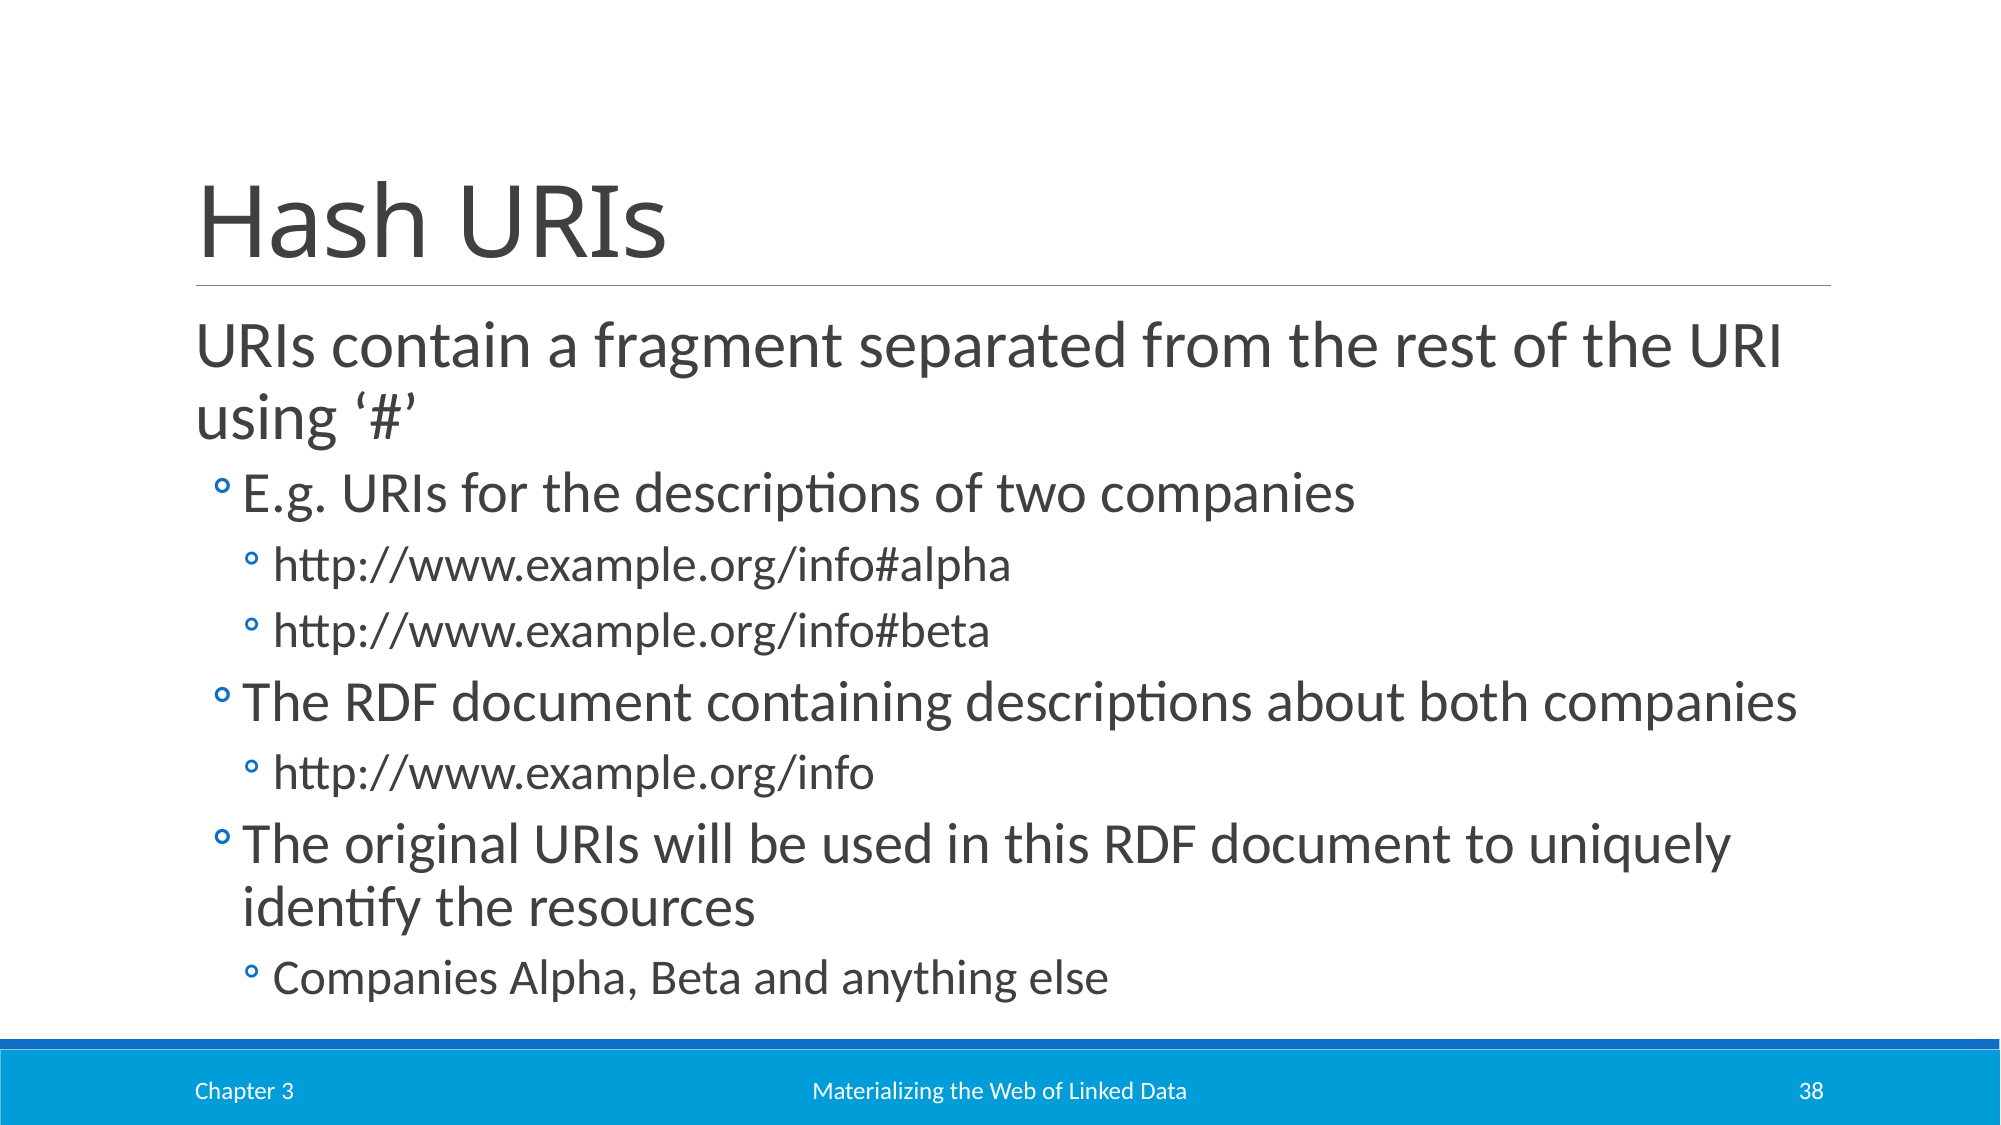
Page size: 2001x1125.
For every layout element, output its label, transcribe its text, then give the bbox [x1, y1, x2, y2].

slide_number 38 [1624, 1059, 1840, 1120]
footer Materializing the Web of Linked Data [604, 1059, 1396, 1120]
title Hash URIs [180, 47, 1830, 285]
slide_number Chapter 3 [180, 1059, 586, 1120]
list URIs contain a fragment separated from the rest of the URI using ‘#’ E.g. URIs for the descriptions of two companies http://www.example.org/info#alpha http://www.example.org/info#beta The RDF document containing descriptions about both companies http://www.example.org/info The original URIs will be used in this RDF document to uniquely identify the resources Companies Alpha, Beta and anything else [180, 302, 1830, 963]
